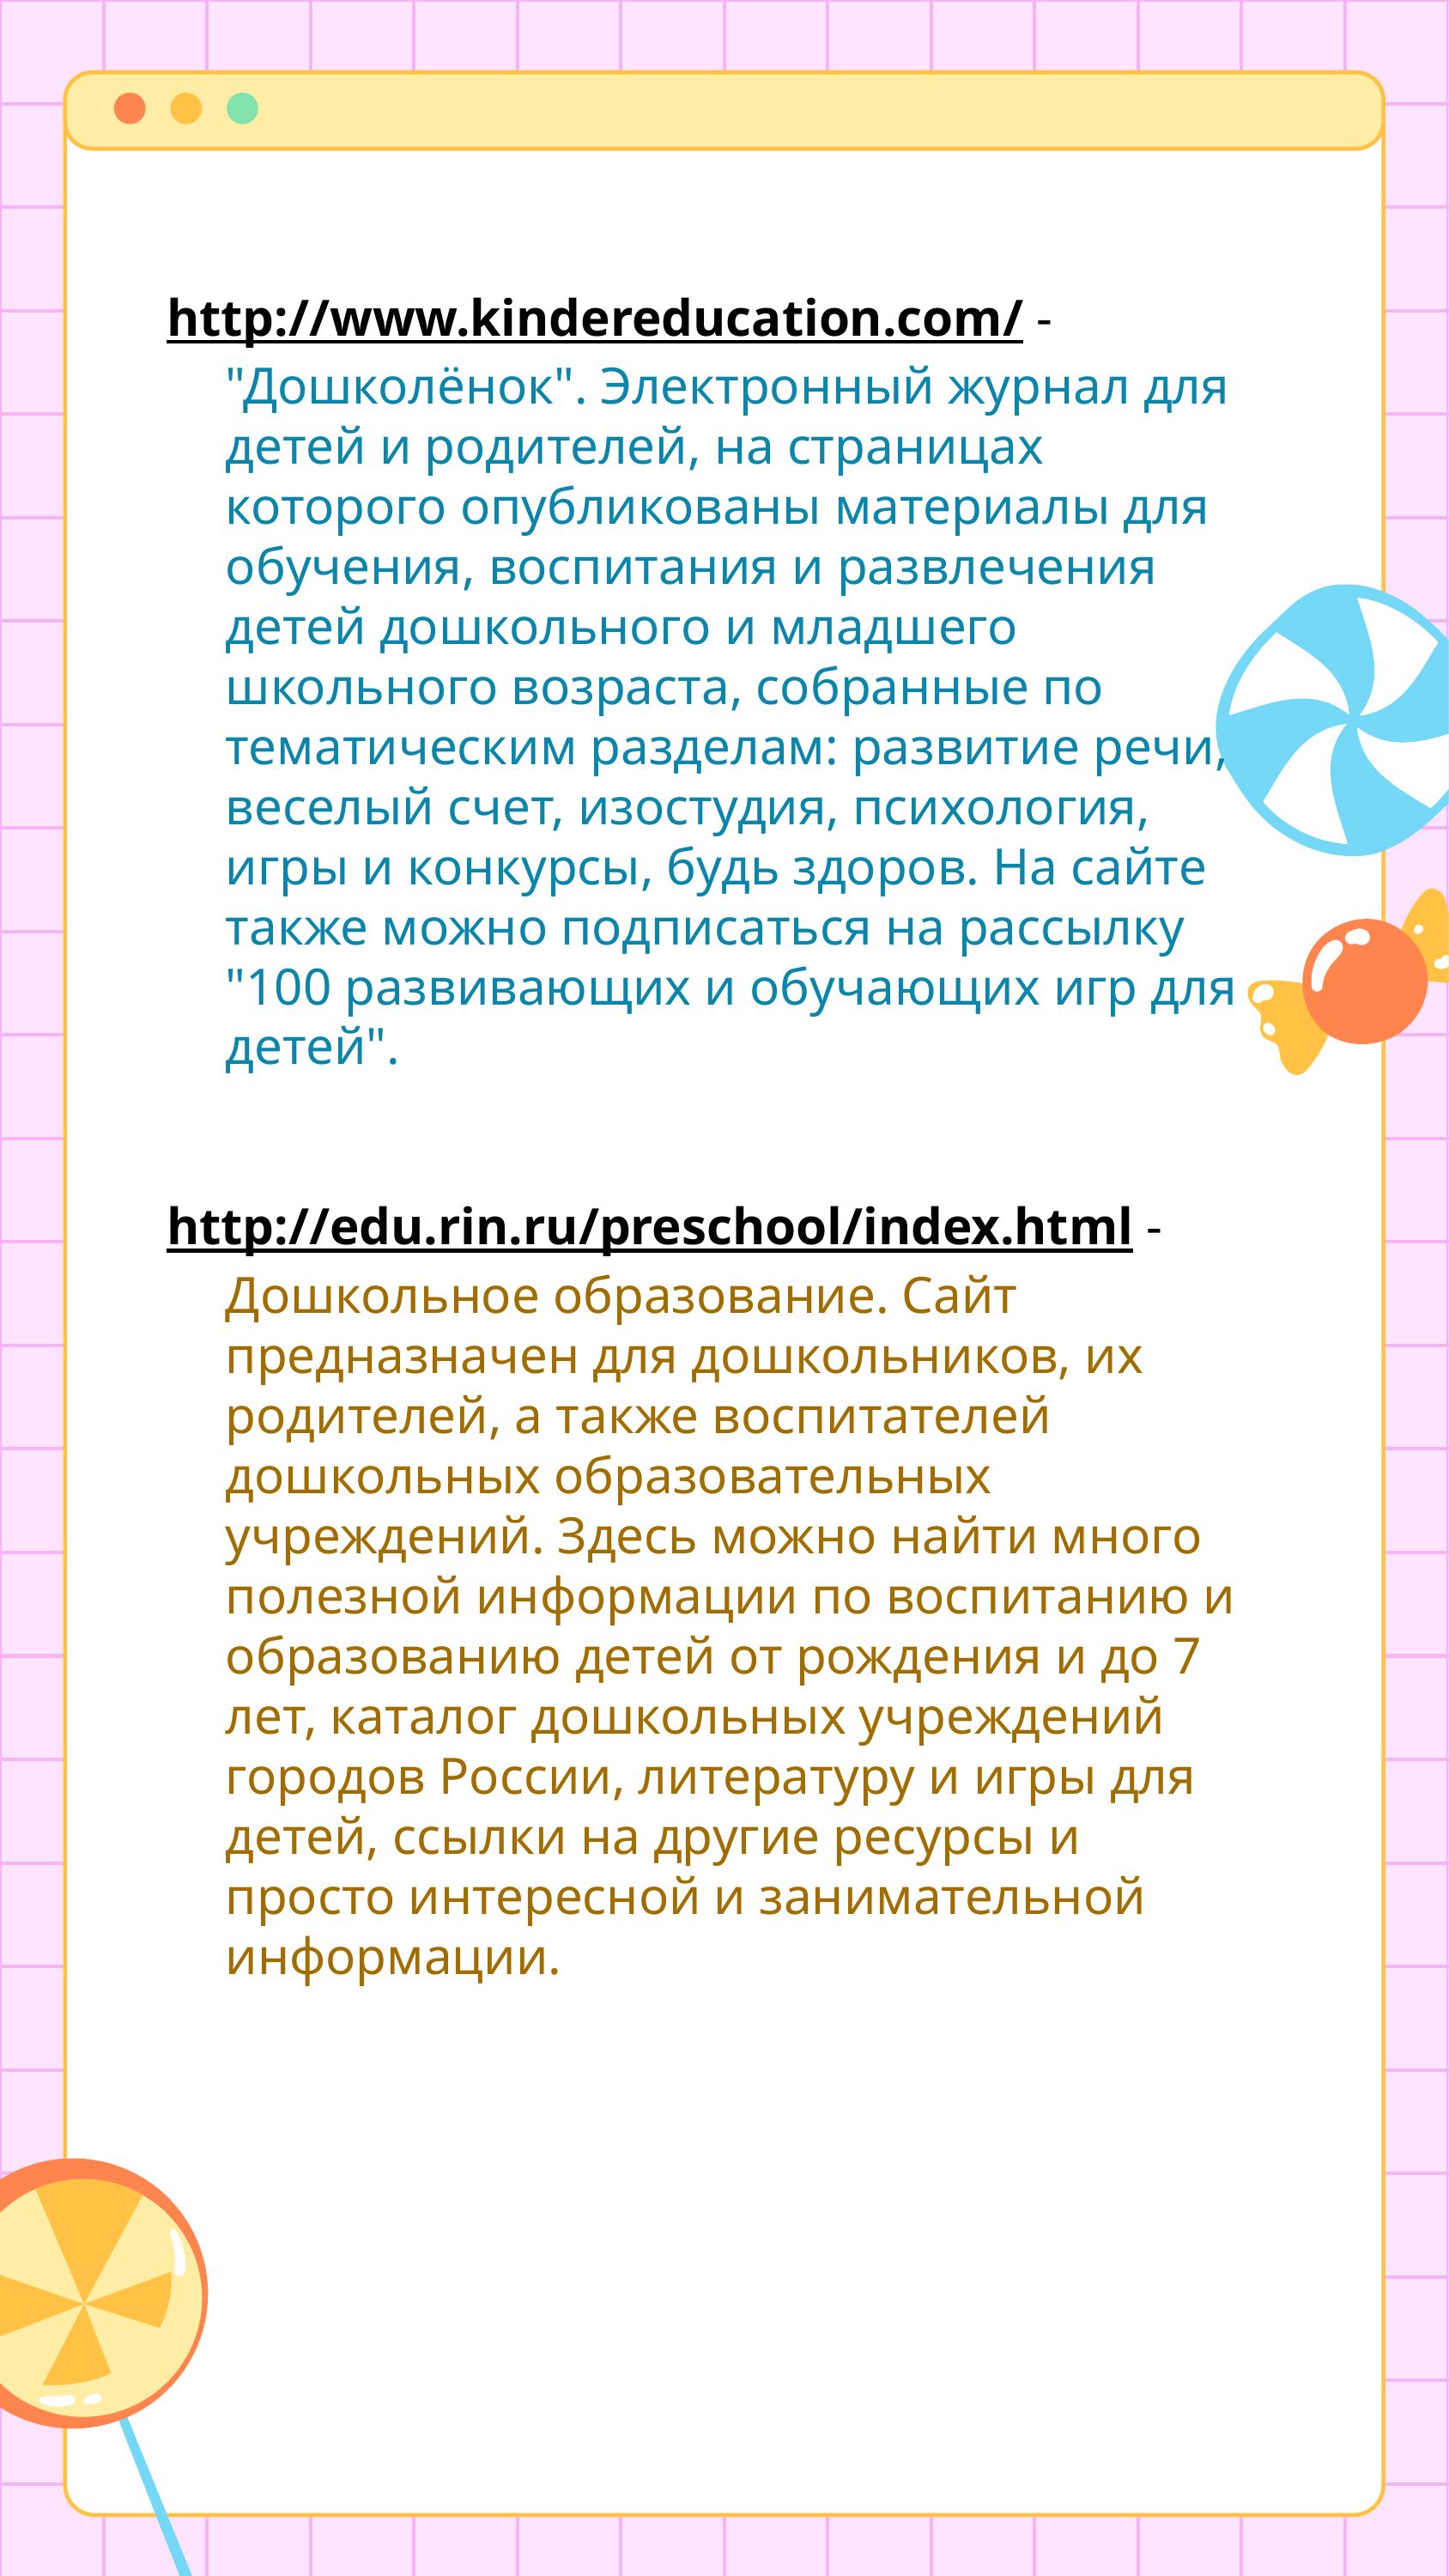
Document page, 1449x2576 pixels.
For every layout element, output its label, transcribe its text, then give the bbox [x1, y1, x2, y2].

subtitle http://www.kindereducation.com/ - "Дошколёнок". Электронный журнал для детей и родителей, на страницах которого опубликованы материалы для обучения, воспитания и развлечения детей дошкольного и младшего школьного возраста, собранные по тематическим разделам: развитие речи, веселый счет, изостудия, психология, игры и конкурсы, будь здоров. На сайте также можно подписаться на рассылку "100 развивающих и обучающих игр для детей". http://edu.rin.ru/preschool/index.html - Дошкольное образование. Сайт предназначен для дошкольников, их родителей, а также воспитателей дошкольных образовательных учреждений. Здесь можно найти много полезной информации по воспитанию и образованию детей от рождения и до 7 лет, каталог дошкольных учреждений городов России, литературу и игры для детей, ссылки на другие ресурсы и просто интересной и занимательной информации. [136, 260, 1263, 1309]
